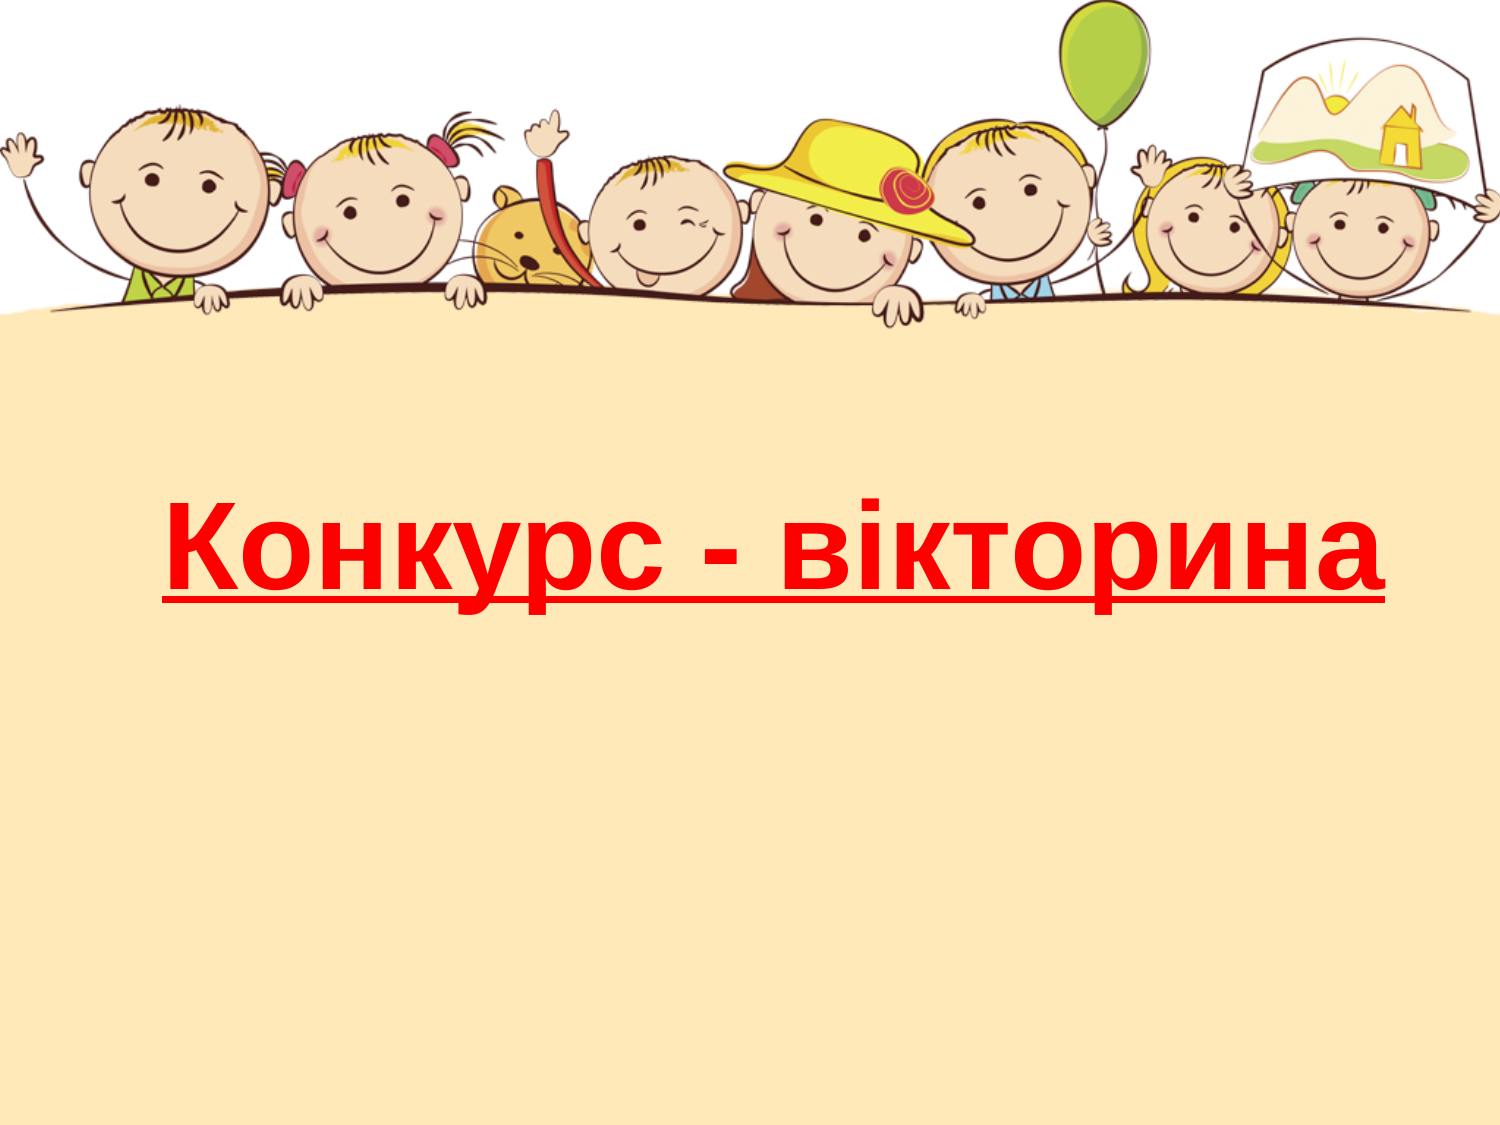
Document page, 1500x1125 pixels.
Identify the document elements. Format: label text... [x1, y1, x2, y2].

text_box Конкурс - вікторина [147, 456, 1456, 622]
picture [0, 0, 1500, 1125]
